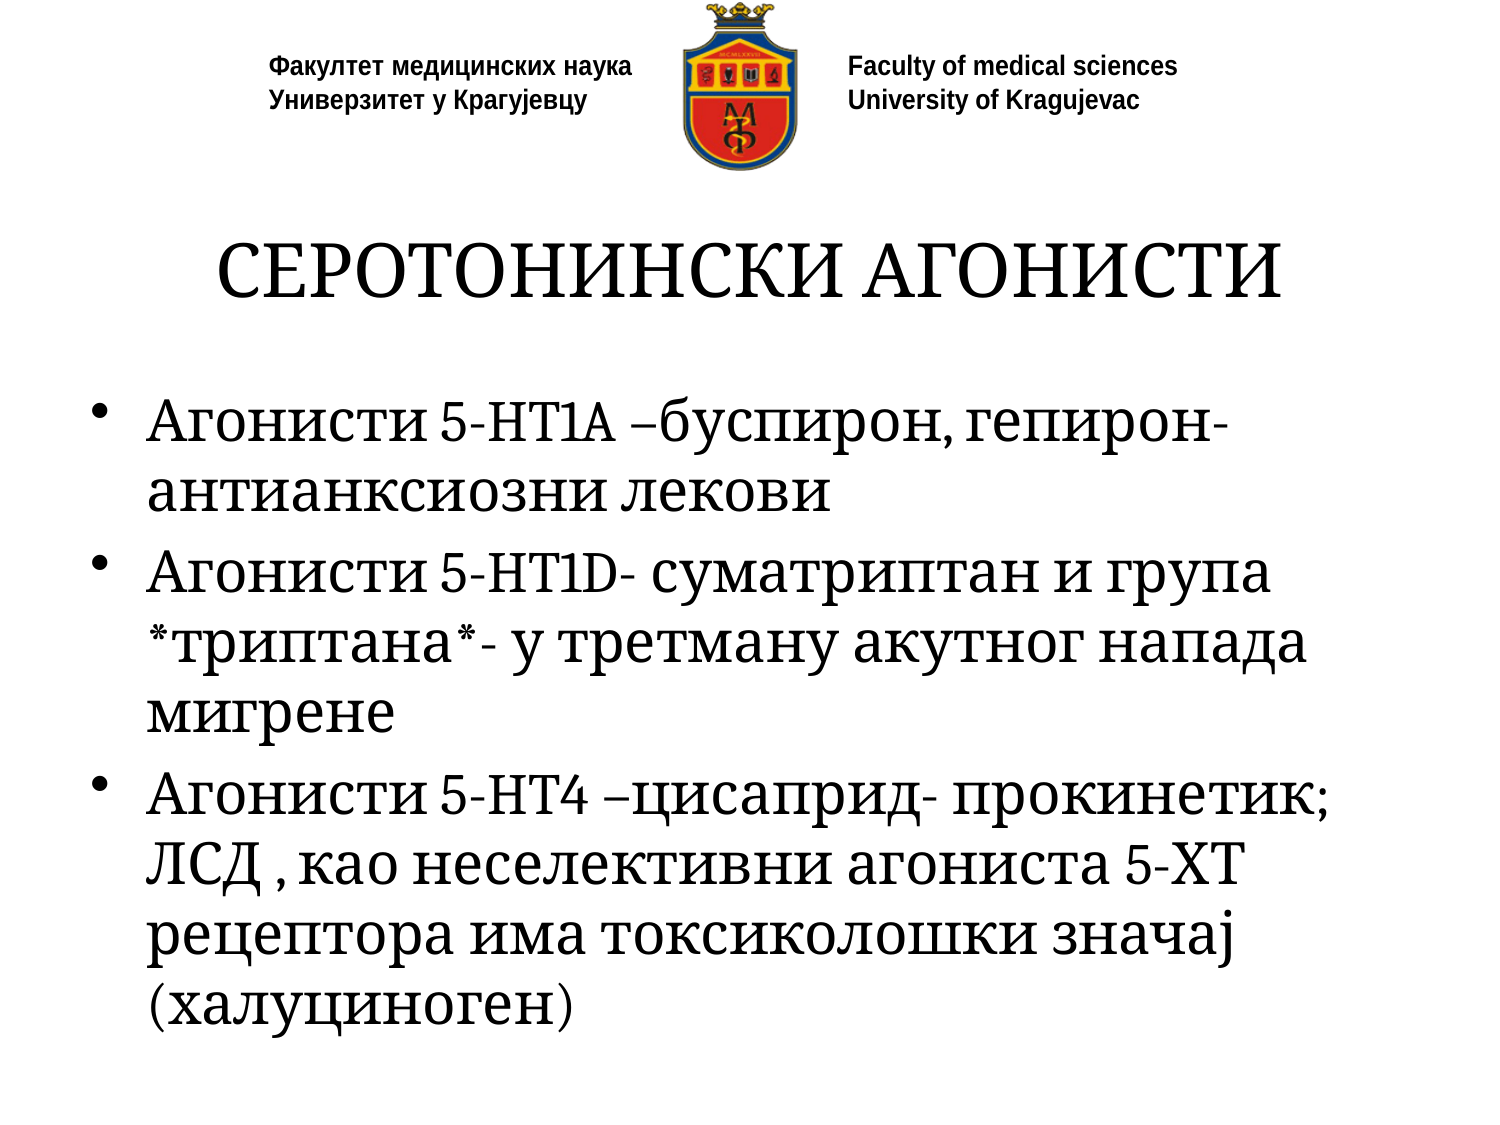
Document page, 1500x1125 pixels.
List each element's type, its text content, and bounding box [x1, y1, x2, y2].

list Агонисти 5-HT1A –буспирон, гепирон- антианксиозни лекови Агонисти 5-HT1D- суматриптан и група *триптана*- у третману акутног напада мигрене Агонисти 5-HT4 –цисаприд- прокинетик; ЛСД , као неселективни агониста 5-ХТ рецептора има токсиколошки значај (халуциноген) [74, 374, 1426, 1118]
title СЕРОТОНИНСКИ АГОНИСТИ [74, 173, 1426, 362]
